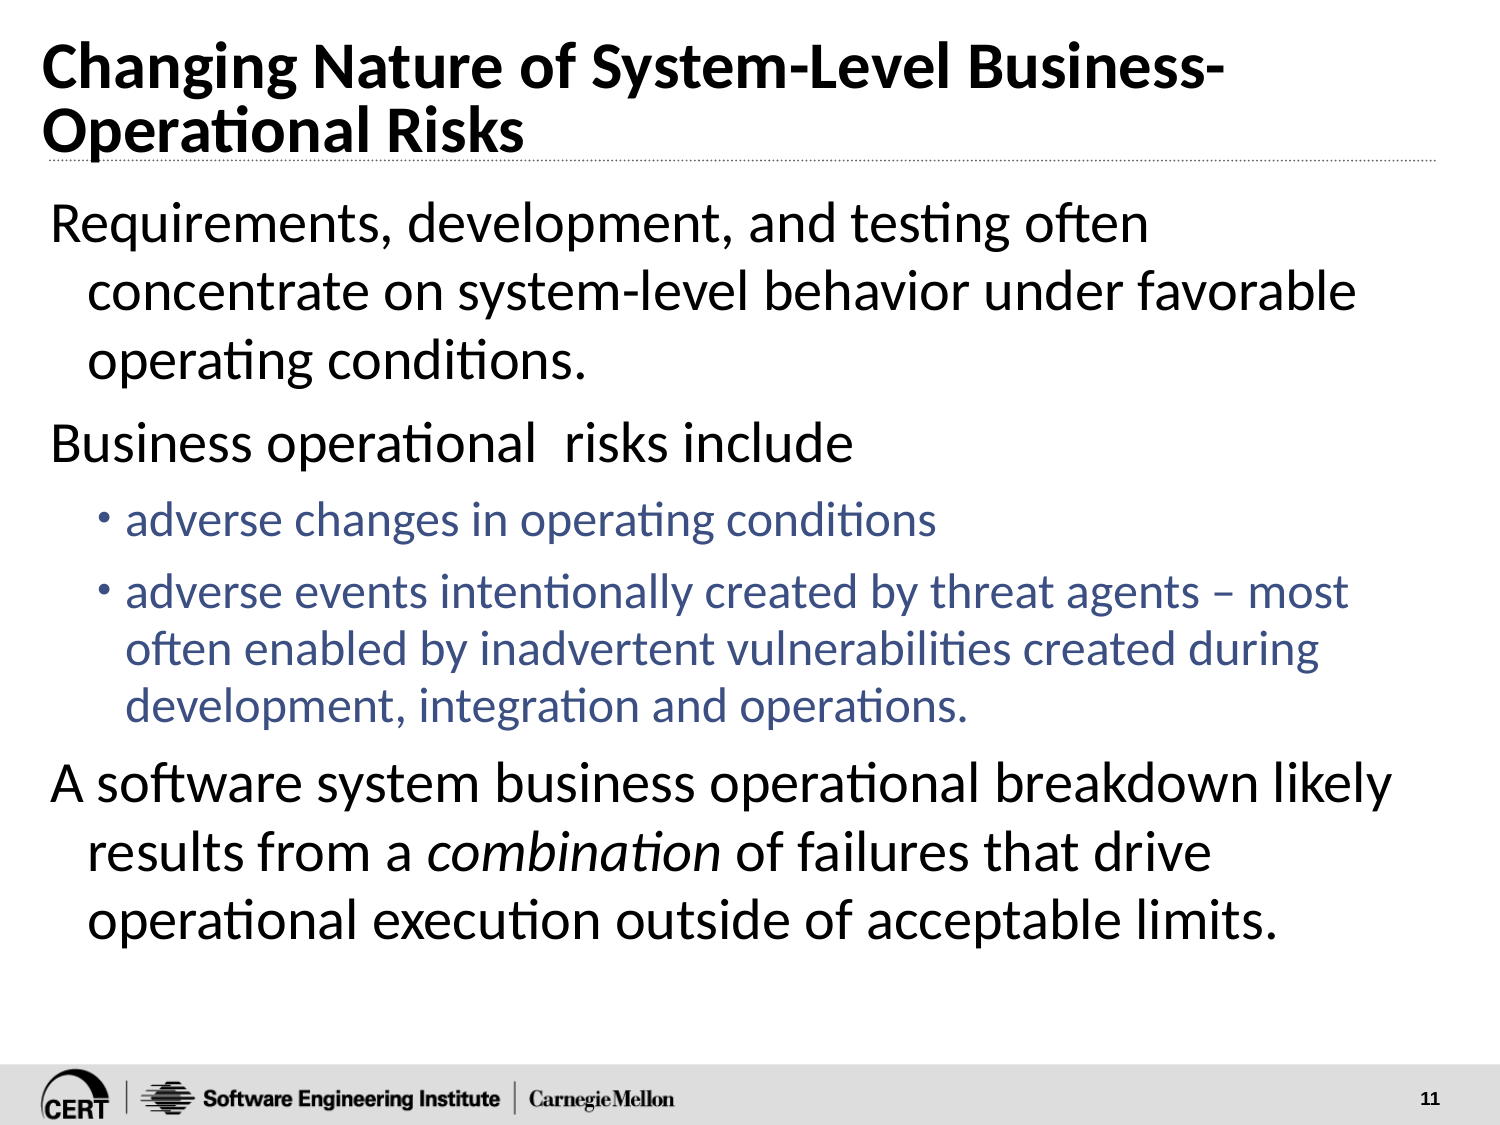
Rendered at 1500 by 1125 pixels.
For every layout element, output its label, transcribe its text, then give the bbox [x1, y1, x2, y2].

list Requirements, development, and testing often concentrate on system-level behavior under favorable operating conditions. Business operational risks include adverse changes in operating conditions adverse events intentionally created by threat agents – most often enabled by inadvertent vulnerabilities created during development, integration and operations. A software system business operational breakdown likely results from a combination of failures that drive operational execution outside of acceptable limits. [49, 187, 1438, 1001]
title Changing Nature of System-Level Business-Operational Risks [42, 37, 1434, 155]
picture [24, 1065, 688, 1125]
